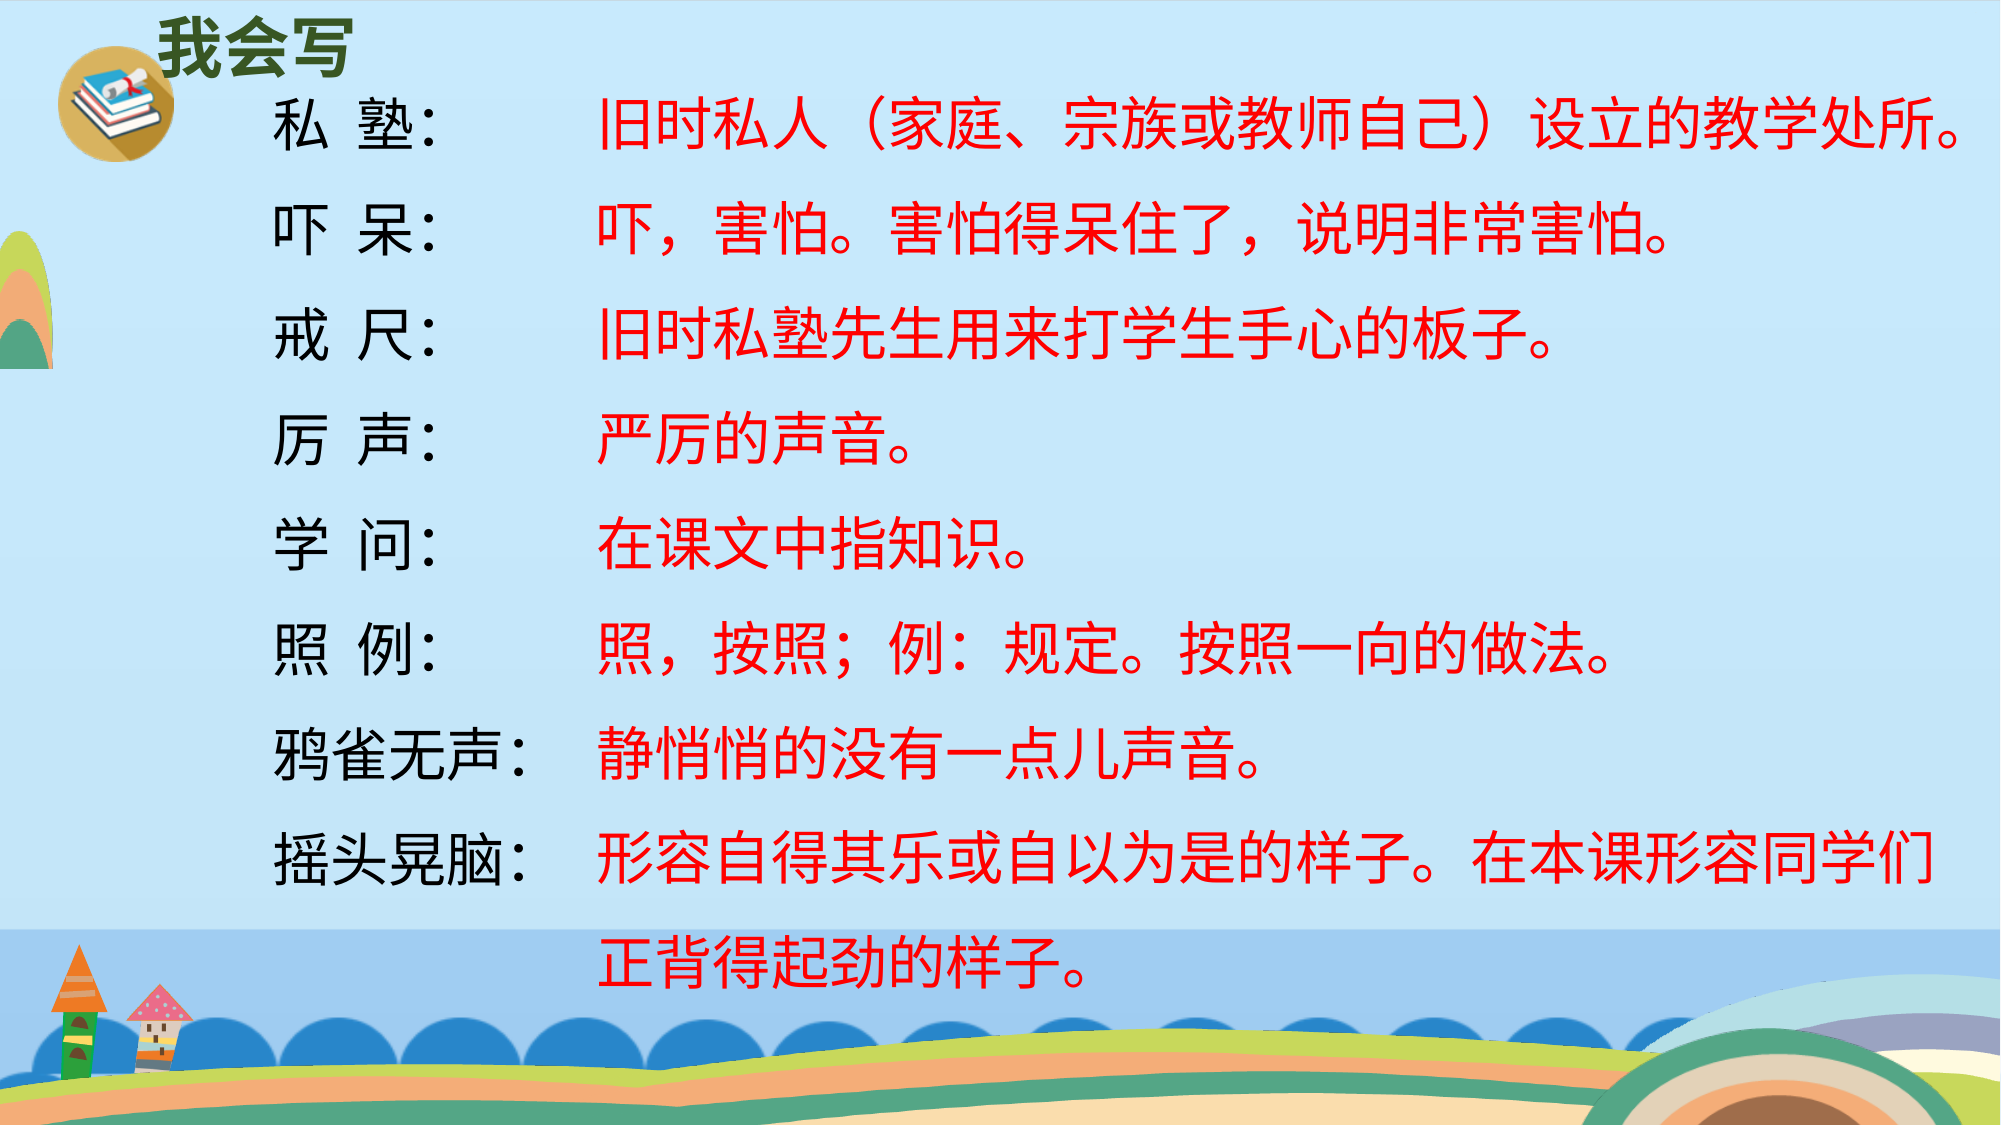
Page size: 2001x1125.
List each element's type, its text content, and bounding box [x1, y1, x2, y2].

picture [0, 0, 2001, 1125]
text_box 旧时私人（家庭、宗族或教师自己）设立的教学处所。 吓，害怕。害怕得呆住了，说明非常害怕。 旧时私塾先生用来打学生手心的板子。 严厉的声音。 在课文中指知识。 照，按照；例：规定。按照一向的做法。 静悄悄的没有一点儿声音。 形容自得其乐或自以为是的样子。在本课形容同学们正背得起劲的样子。 [524, 44, 1987, 1005]
text_box 我会写 [141, 0, 373, 93]
text_box 私 塾： 吓 呆： 戒 尺： 厉 声： 学 问： 照 例： 鸦雀无声： 摇头晃脑： [257, 46, 524, 901]
